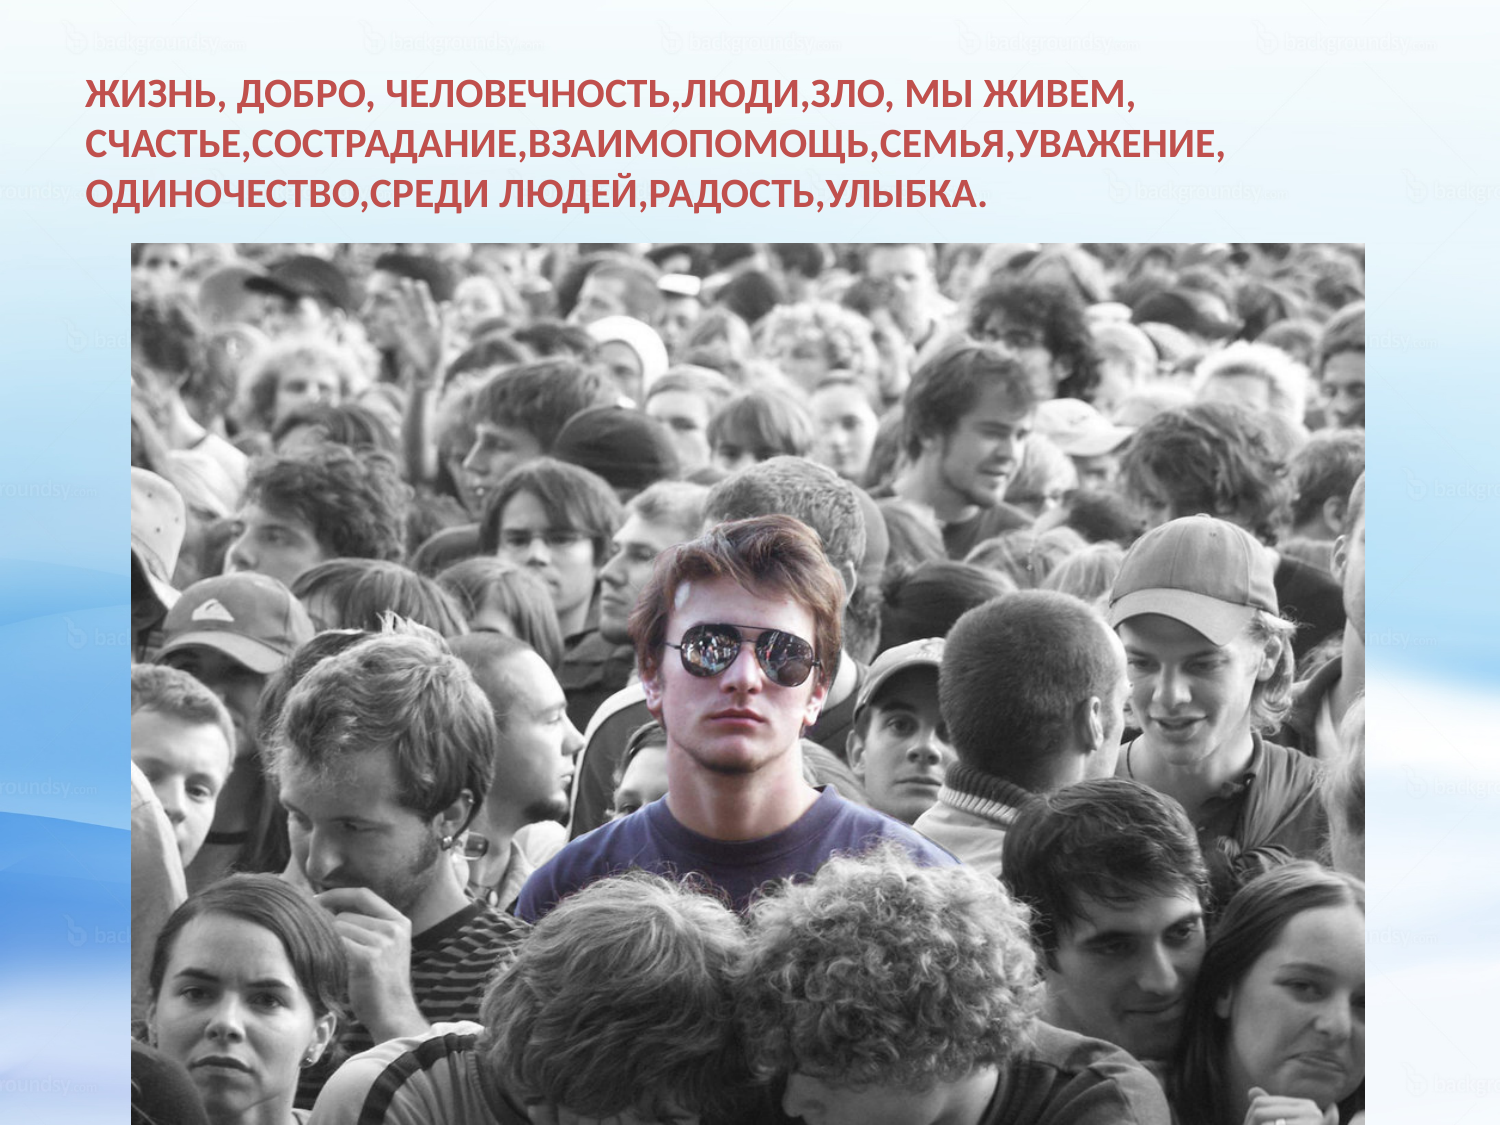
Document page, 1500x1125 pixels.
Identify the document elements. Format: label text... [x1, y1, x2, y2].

title ЖИЗНЬ, ДОБРО, ЧЕЛОВЕЧНОСТЬ,ЛЮДИ,ЗЛО, МЫ ЖИВЕМ, СЧАСТЬЕ,СОСТРАДАНИЕ,ВЗАИМОПОМОЩЬ,СЕМЬЯ,УВАЖЕНИЕ, ОДИНОЧЕСТВО,СРЕДИ ЛЮДЕЙ,РАДОСТЬ,УЛЫБКА. [70, 23, 1259, 258]
picture [0, 0, 1500, 1125]
